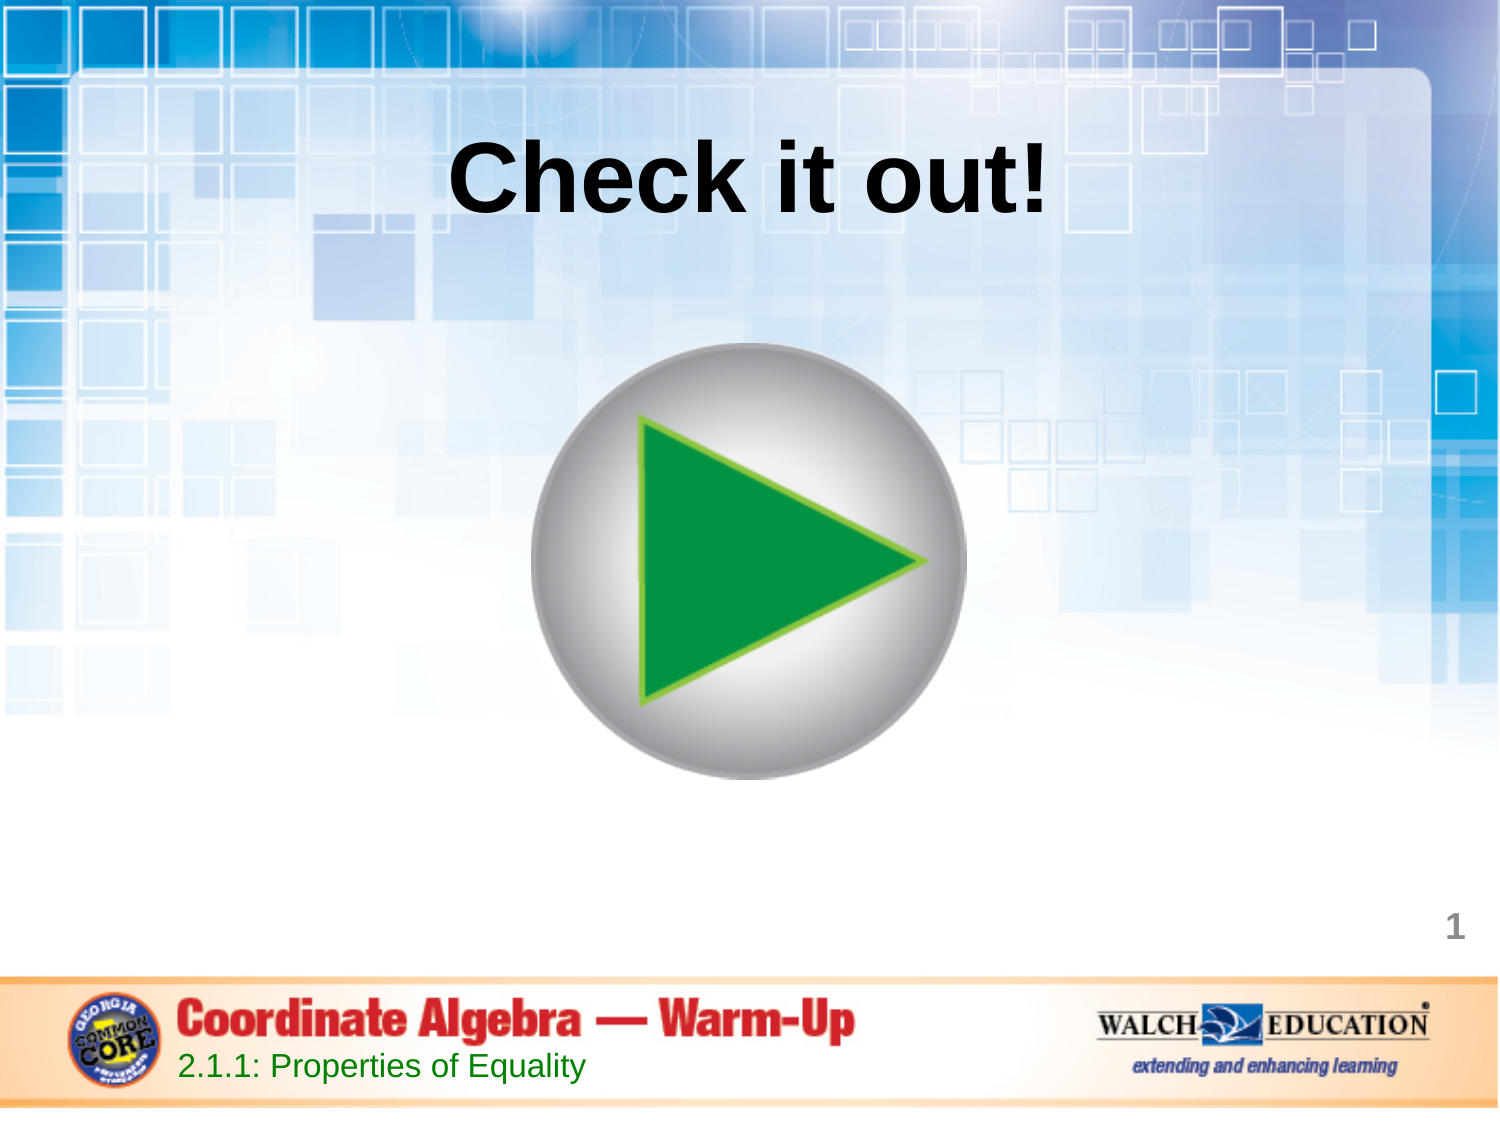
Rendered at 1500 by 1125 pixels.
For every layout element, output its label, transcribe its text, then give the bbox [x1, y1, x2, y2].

picture [0, 0, 1500, 1108]
slide_number 1 [1361, 901, 1481, 949]
list 2.1.1: Properties of Equality [162, 1036, 1070, 1080]
subtitle Check it out! [105, 105, 1394, 925]
